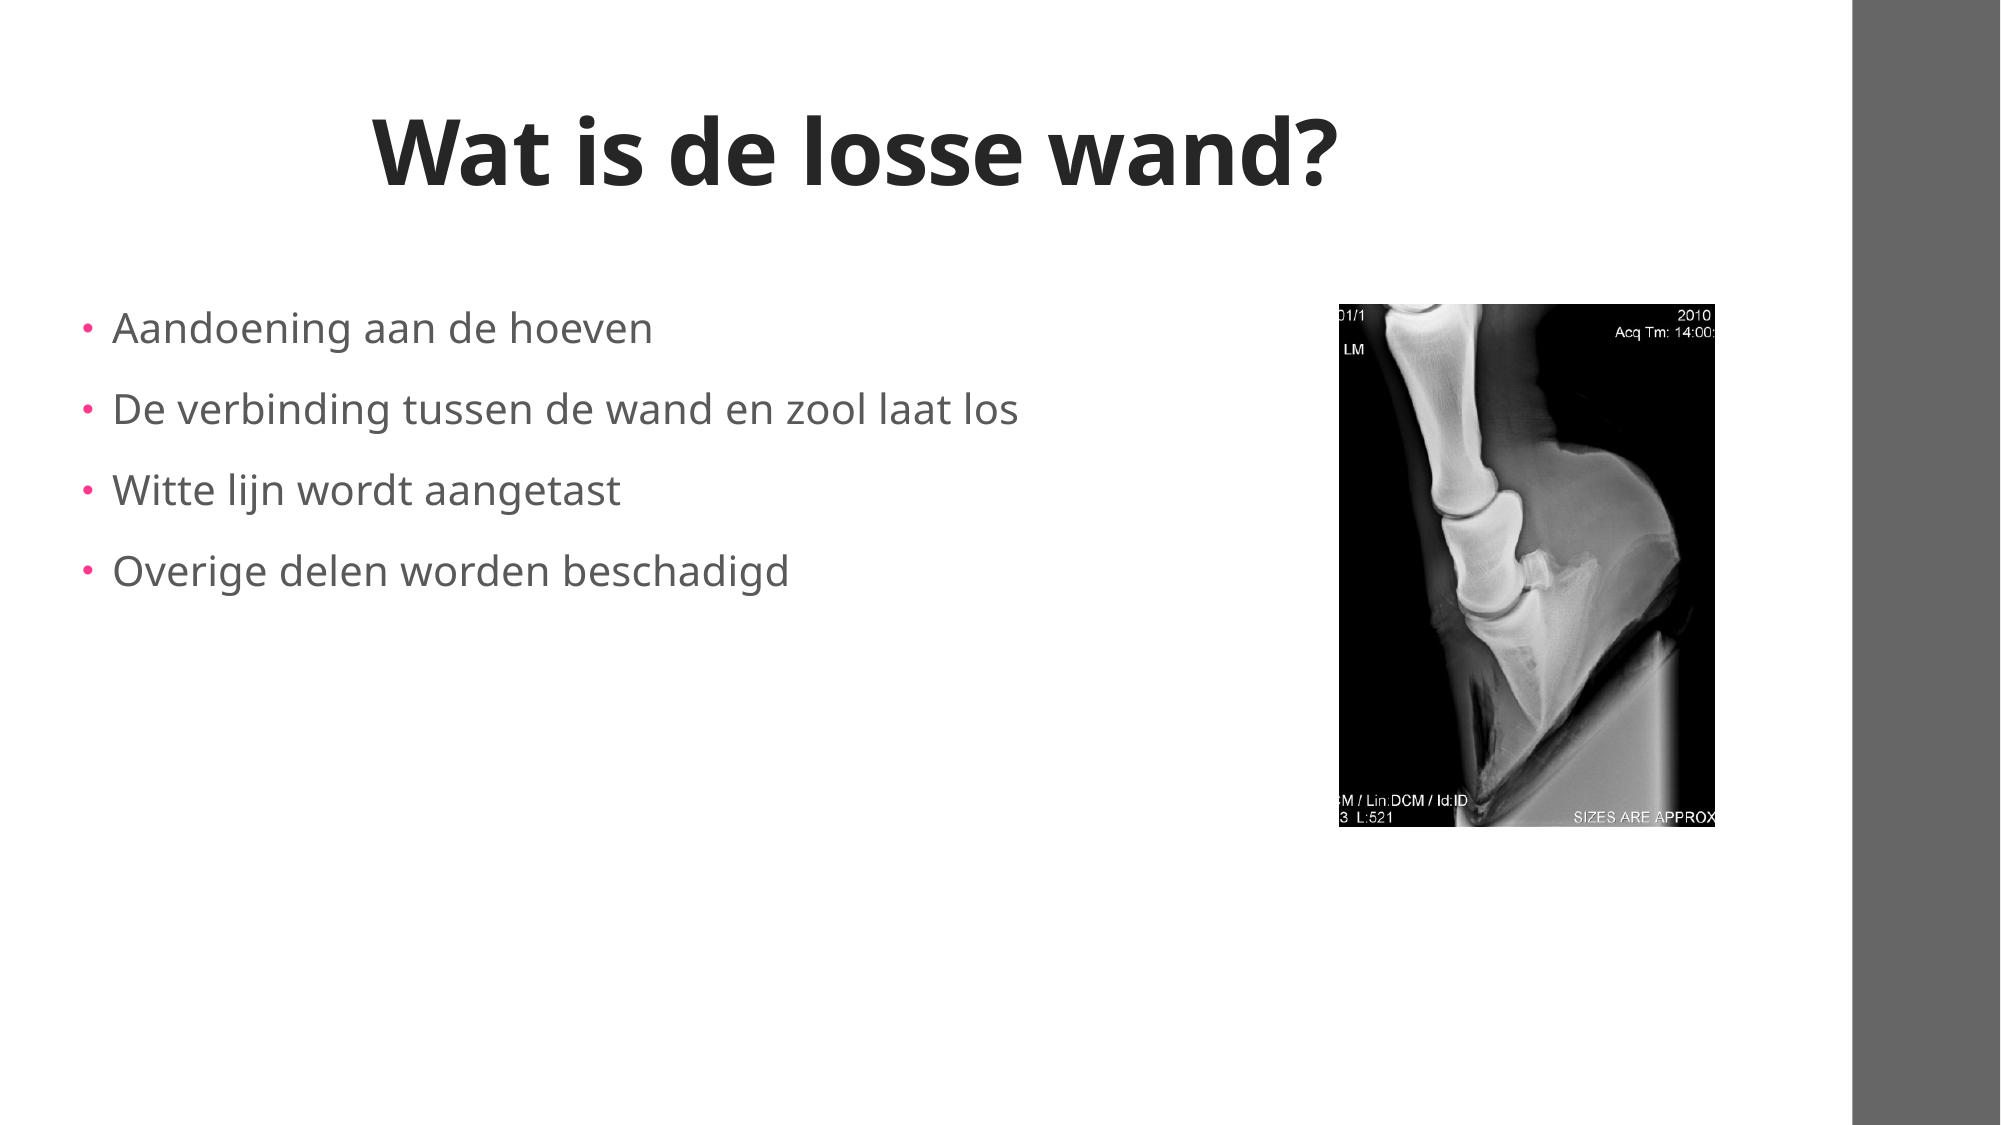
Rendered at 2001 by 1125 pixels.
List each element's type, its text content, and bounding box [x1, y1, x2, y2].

picture [1339, 304, 1716, 827]
title Wat is de losse wand? [356, 0, 1947, 213]
list Aandoening aan de hoeven De verbinding tussen de wand en zool laat los Witte lijn wordt aangetast Overige delen worden beschadigd [67, 297, 1478, 1012]
